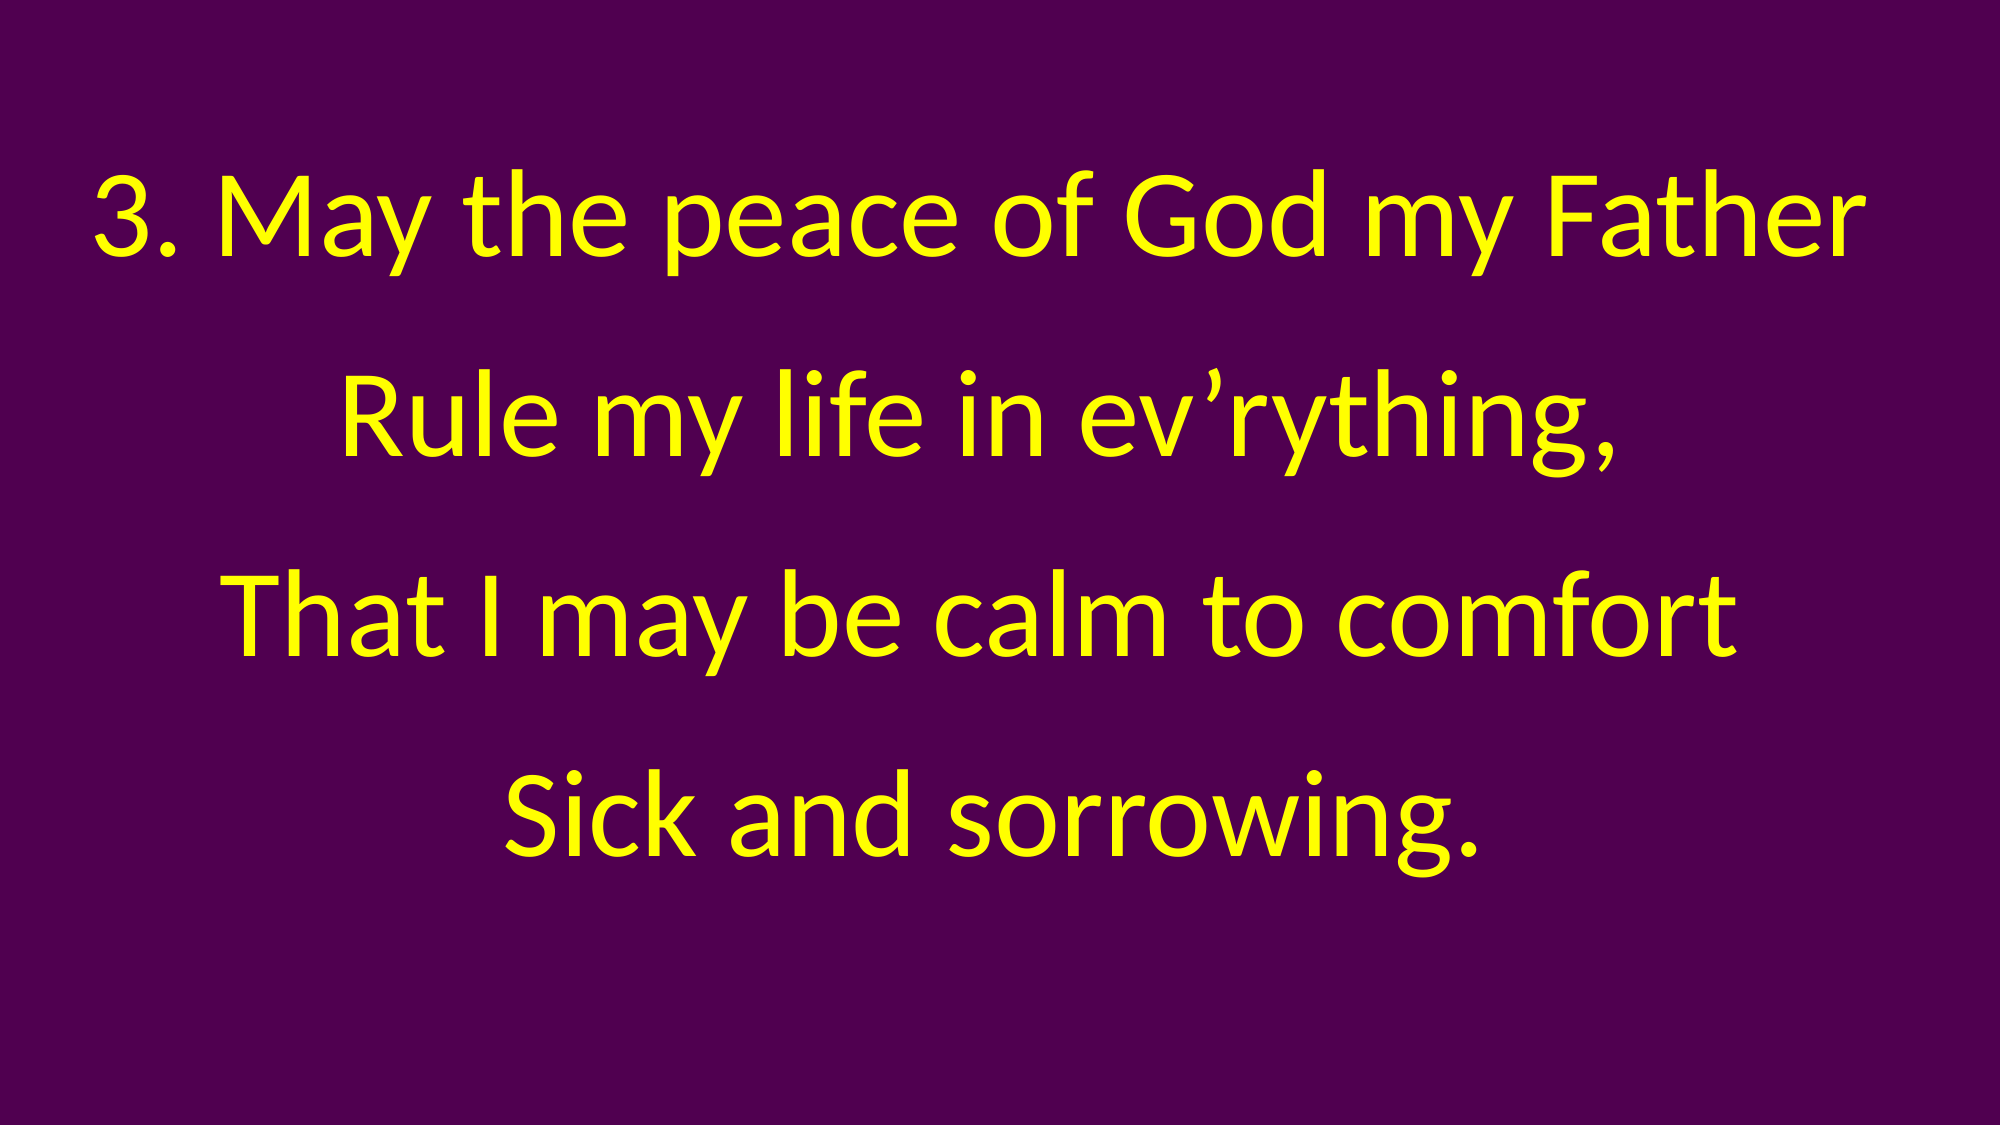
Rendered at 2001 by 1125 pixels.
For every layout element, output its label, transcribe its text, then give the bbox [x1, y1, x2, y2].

text_box 3. May the peace of God my Father Rule my life in ev’rything, That I may be calm to comfort Sick and sorrowing. [0, 123, 2000, 889]
